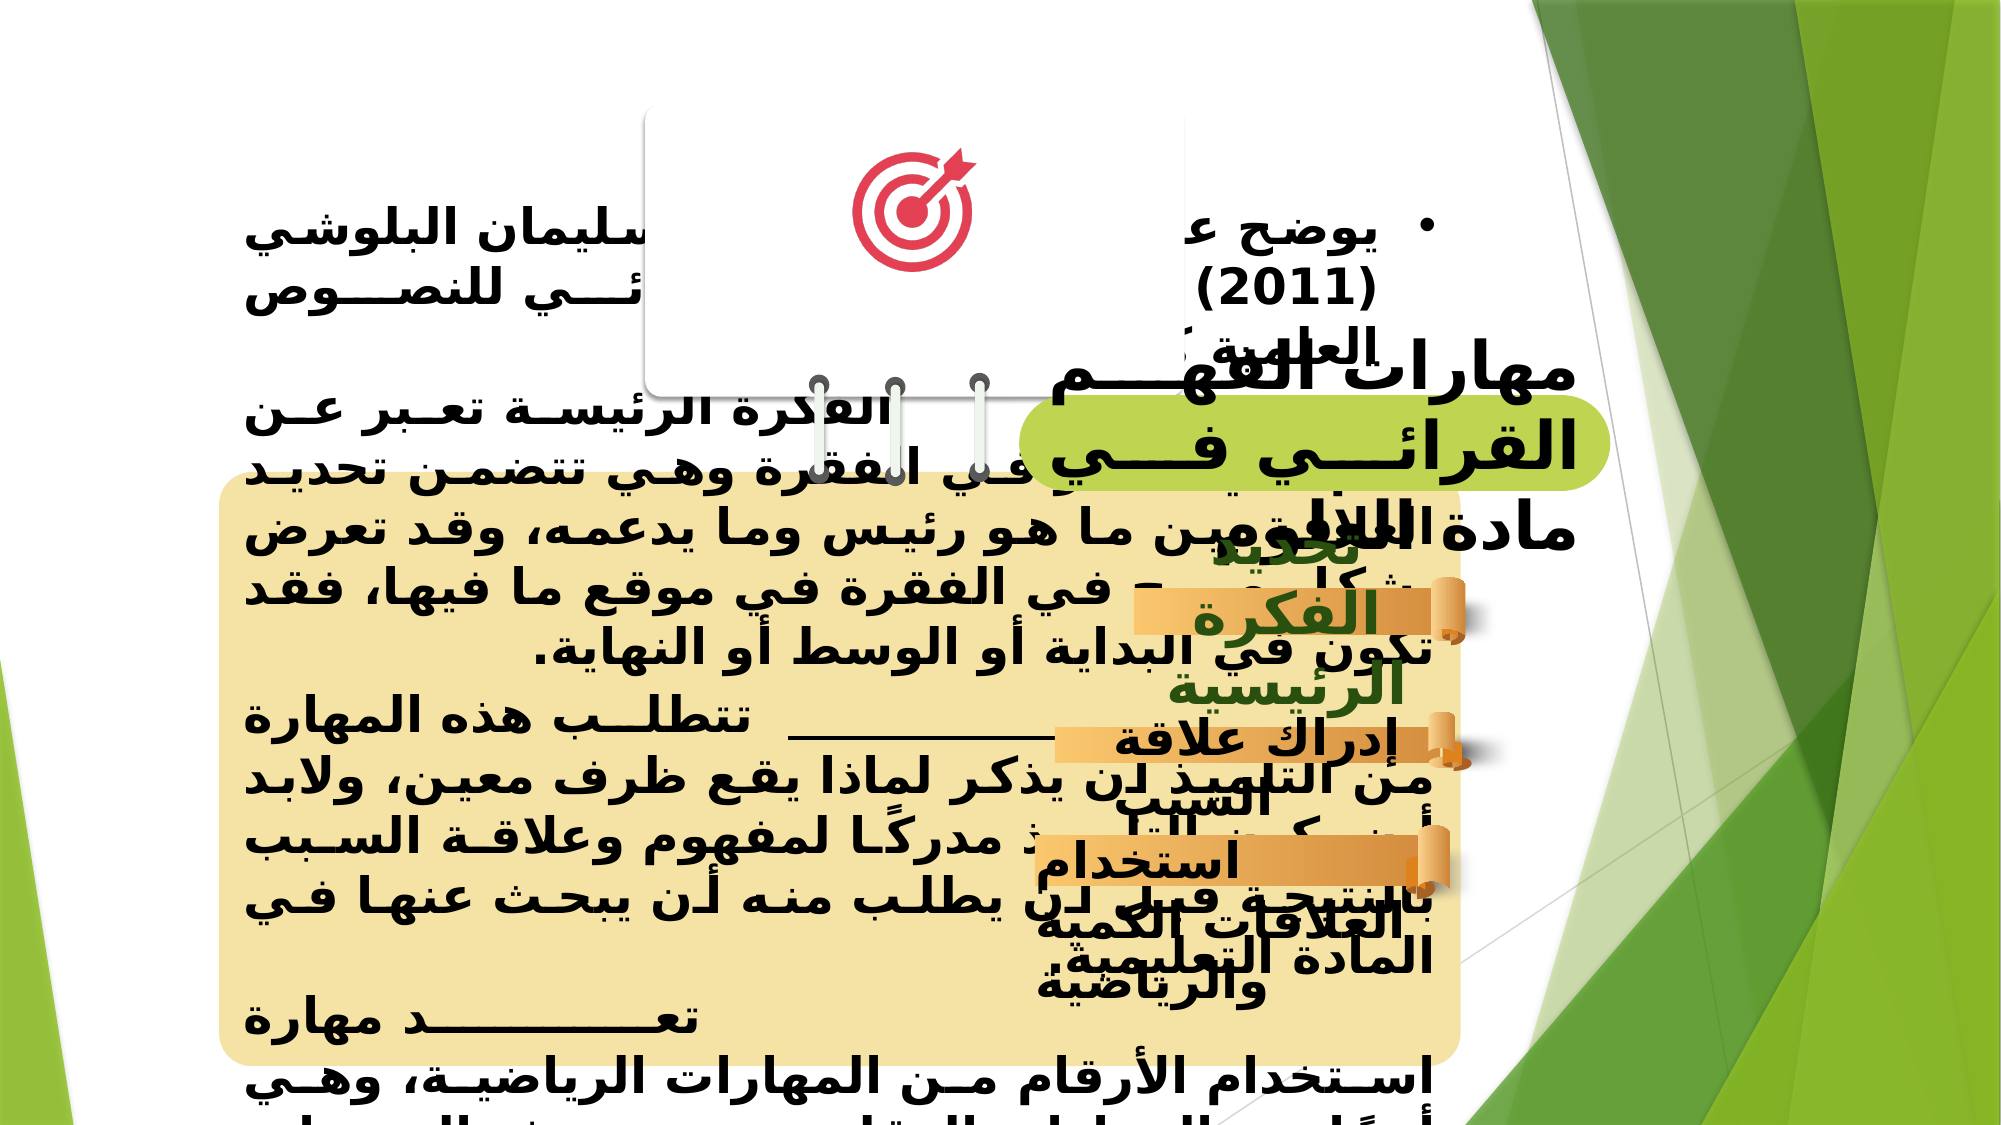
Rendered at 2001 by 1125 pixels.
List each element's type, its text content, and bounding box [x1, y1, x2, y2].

text_box إدراك علاقة السبب بالنتيجة [1098, 784, 1446, 823]
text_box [1054, 711, 1518, 775]
text_box إدراك علاقة السبب بالنتيجة [1098, 698, 1446, 710]
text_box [1133, 576, 1502, 646]
picture [839, 134, 991, 286]
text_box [1034, 824, 1481, 904]
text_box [808, 374, 830, 485]
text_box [968, 372, 991, 483]
text_box مهارات الفهم القرائي في مادة العلوم [1019, 395, 1611, 491]
text_box استخدام العلاقات الكمية والرياضية [1020, 820, 1436, 1016]
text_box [884, 376, 906, 487]
text_box يوضح عبد الله أمبوسعيدي وسليمان البلوشي (2011) مهارات الفهم القرائي للنصوص العلمية كالتالي: الفكرة الرئيسة تعبر عن أهم شيء ذكر في الفقرة وهي تتضمن تحديد العلاقة بين ما هو رئيس وما يدعمه، وقد تعرض بشكل صريح في الفقرة في موقع ما فيها، فقد تكون في البداية أو الوسط أو النهاية. تتطلب هذه المهارة من التلميذ أن يذكر لماذا يقع ظرف معين، ولابد أن يكون التلميذ مدركًا لمفهوم وعلاقة السبب بالنتيجة قبل أن يطلب منه أن يبحث عنها في المادة التعليمية. تعد مهارة استخدام الأرقام من المهارات الرياضية، وهي أيضًا من المهارات العقلية، وهي تهدف إلى زيادة قدرة التلاميذ على استخدام الرموز الرياضية والعلاقات العددية بين المفاهيم العلمية المختلفة للتعبير عن فكرة أو ملاحظة أو علاقة ما. [219, 471, 1461, 1067]
text_box [645, 104, 1185, 397]
